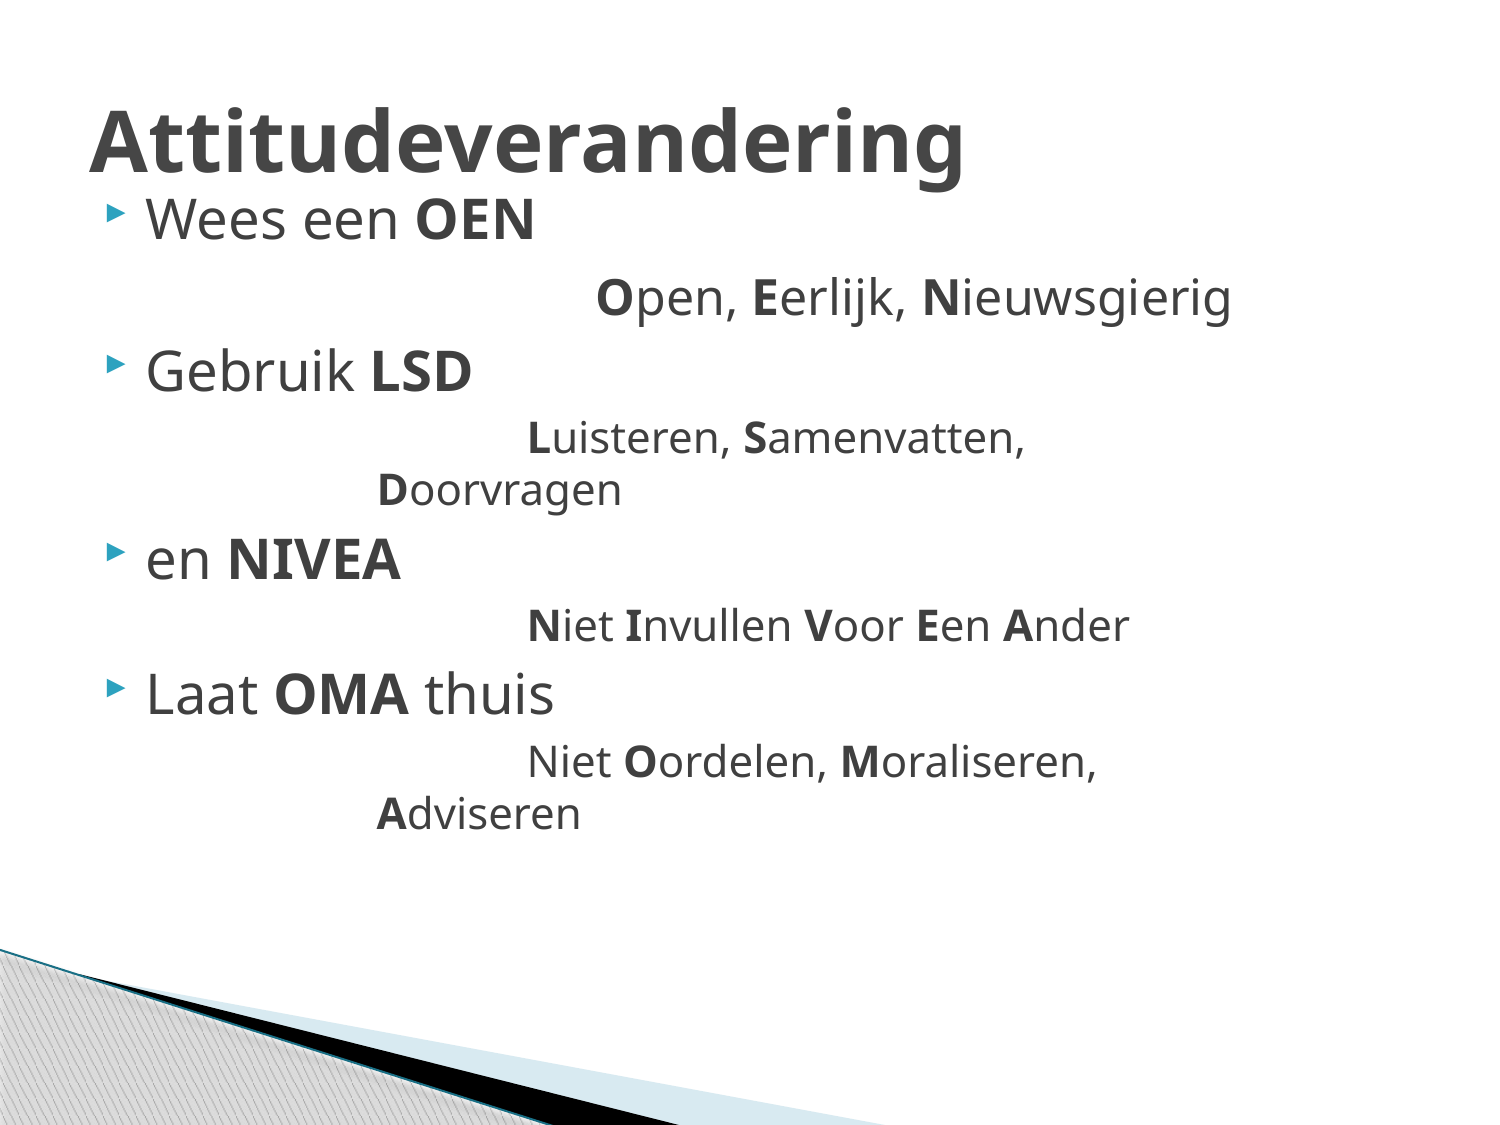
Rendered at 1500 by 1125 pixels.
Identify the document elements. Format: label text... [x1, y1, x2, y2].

list Wees een OEN Open, Eerlijk, Nieuwsgierig Gebruik LSD Luisteren, Samenvatten, Doorvragen en NIVEA Niet Invullen Voor Een Ander Laat OMA thuis Niet Oordelen, Moraliseren, Adviseren [70, 175, 1421, 1032]
title Attitudeverandering [75, 45, 1425, 233]
